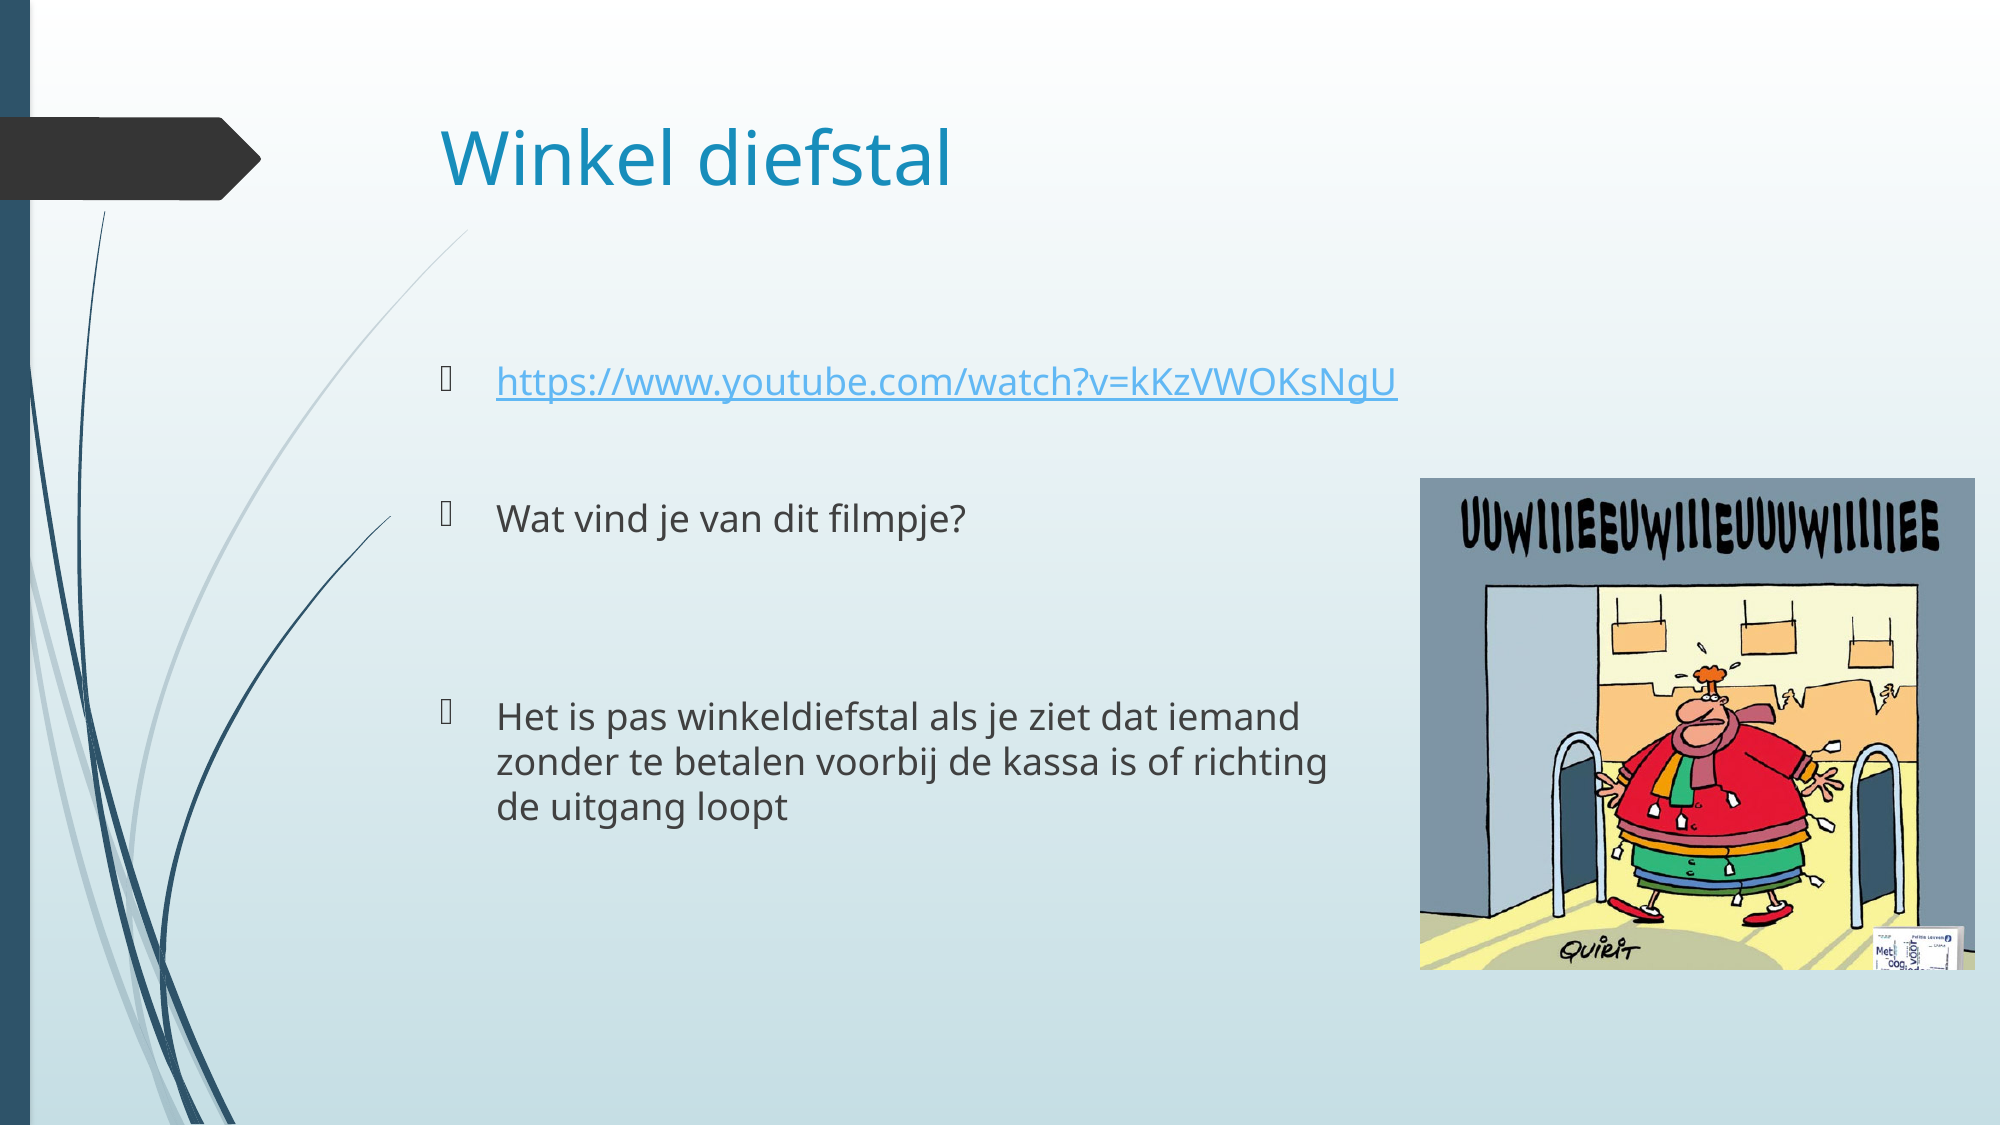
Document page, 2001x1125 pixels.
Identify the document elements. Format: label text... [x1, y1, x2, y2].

list https://www.youtube.com/watch?v=kKzVWOKsNgU Wat vind je van dit filmpje? Het is pas winkeldiefstal als je ziet dat iemand zonder te betalen voorbij de kassa is of richting de uitgang loopt [424, 350, 1888, 970]
picture [1420, 478, 1975, 970]
title Winkel diefstal [425, 102, 1888, 313]
